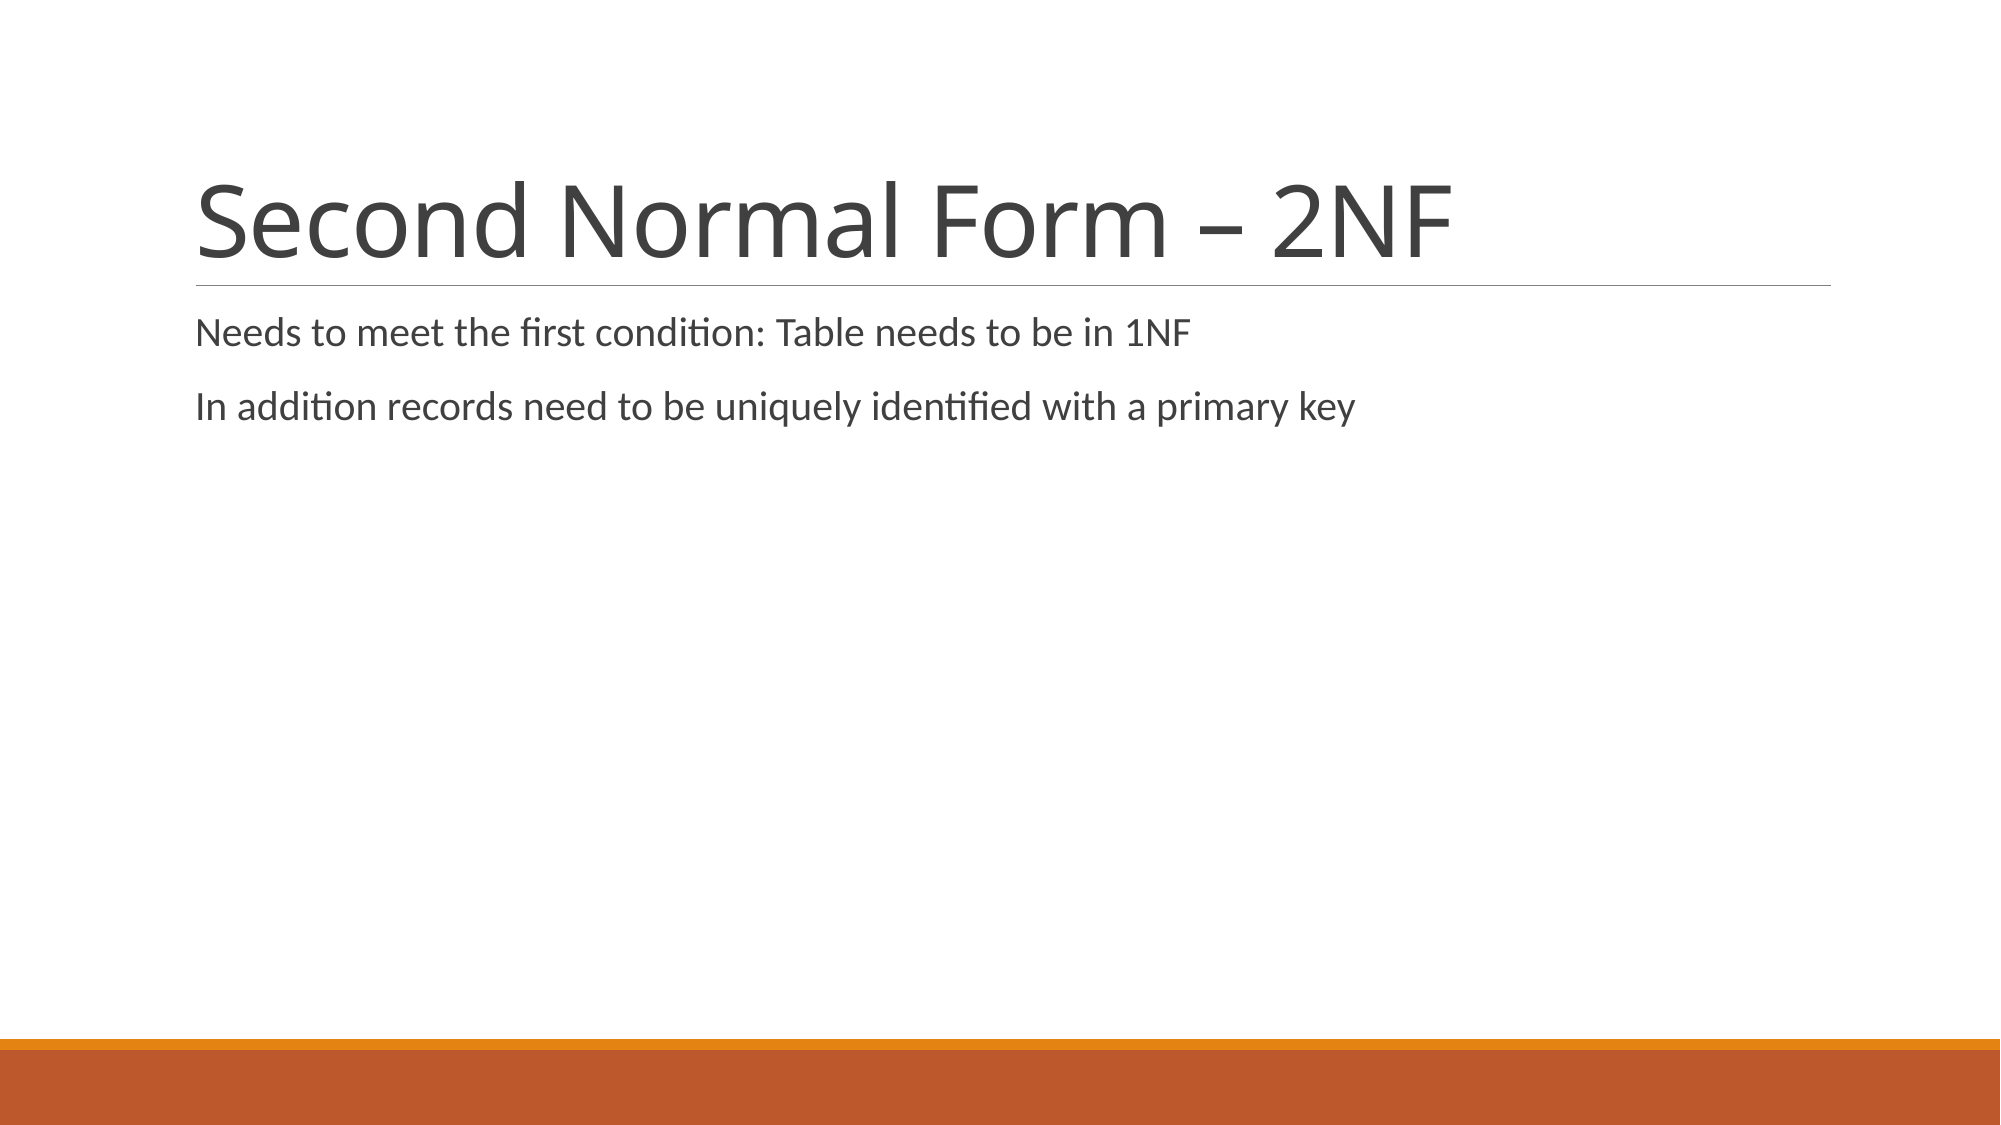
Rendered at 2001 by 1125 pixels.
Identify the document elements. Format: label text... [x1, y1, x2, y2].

list Needs to meet the first condition: Table needs to be in 1NF In addition records need to be uniquely identified with a primary key [180, 302, 1830, 963]
title Second Normal Form – 2NF [180, 47, 1830, 285]
